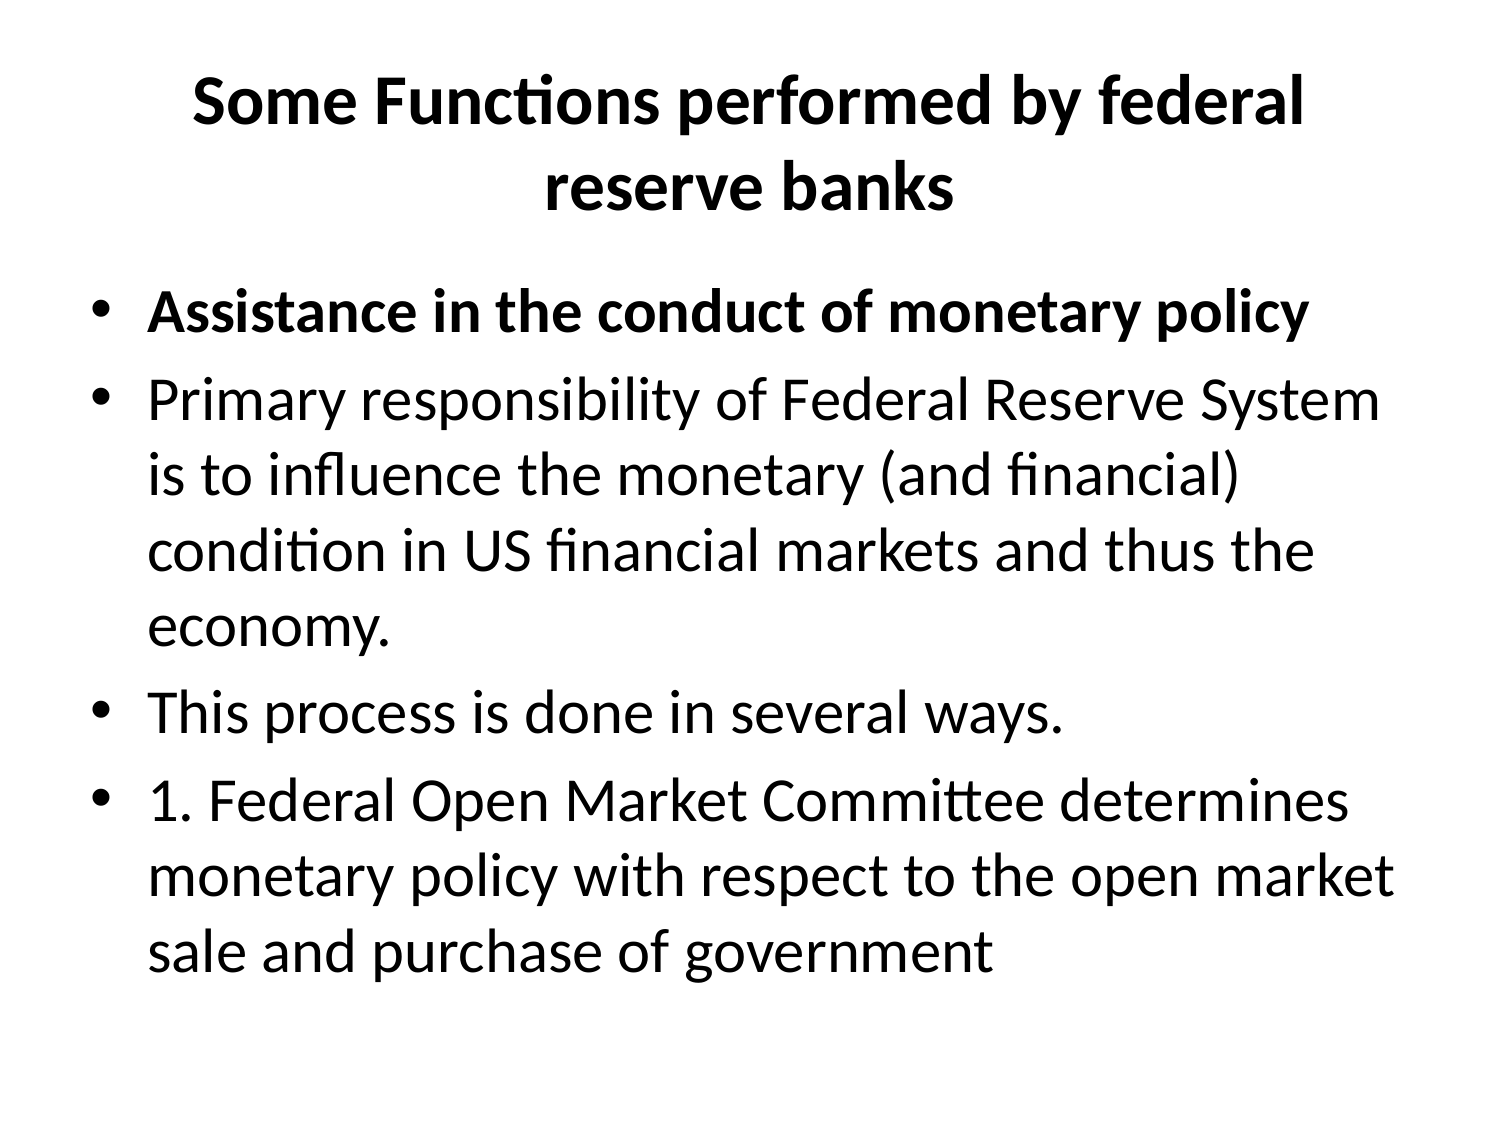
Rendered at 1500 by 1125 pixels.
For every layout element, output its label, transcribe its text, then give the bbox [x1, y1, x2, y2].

title Some Functions performed by federal reserve banks [75, 45, 1425, 233]
list Assistance in the conduct of monetary policy Primary responsibility of Federal Reserve System is to influence the monetary (and financial) condition in US financial markets and thus the economy. This process is done in several ways. 1. Federal Open Market Committee determines monetary policy with respect to the open market sale and purchase of government [75, 262, 1425, 1005]
